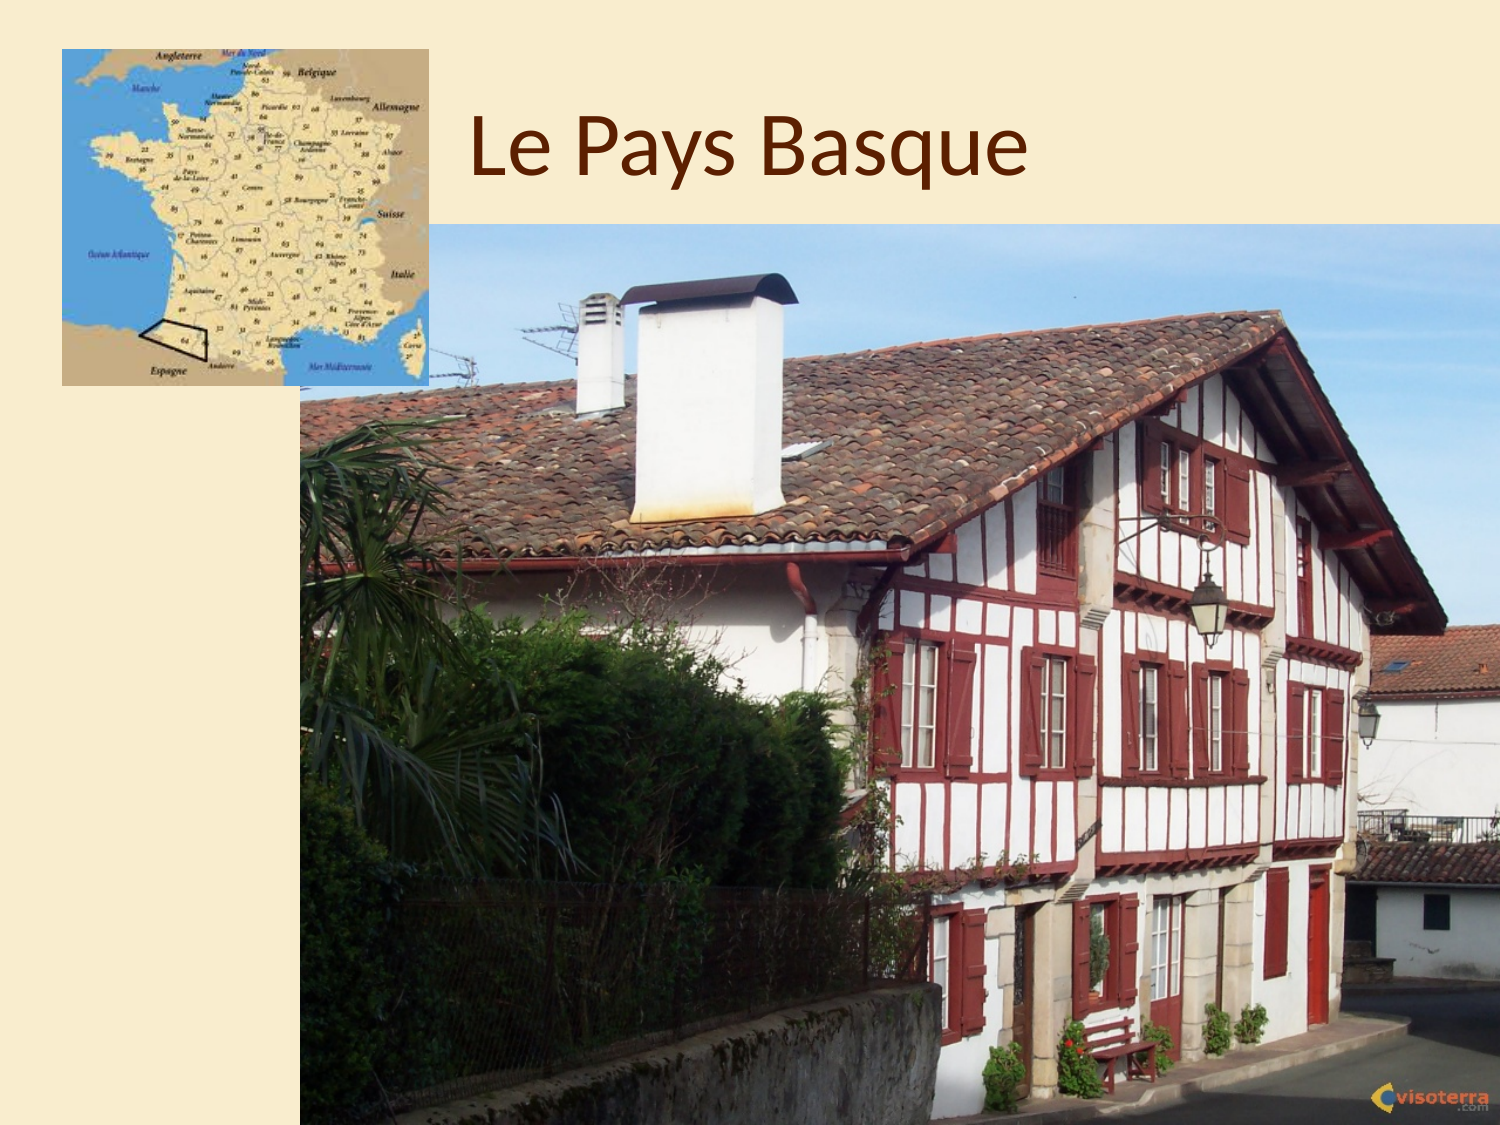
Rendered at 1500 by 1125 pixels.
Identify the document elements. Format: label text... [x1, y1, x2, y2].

title Le Pays Basque [75, 45, 1425, 223]
picture [299, 224, 1500, 1125]
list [62, 49, 429, 387]
